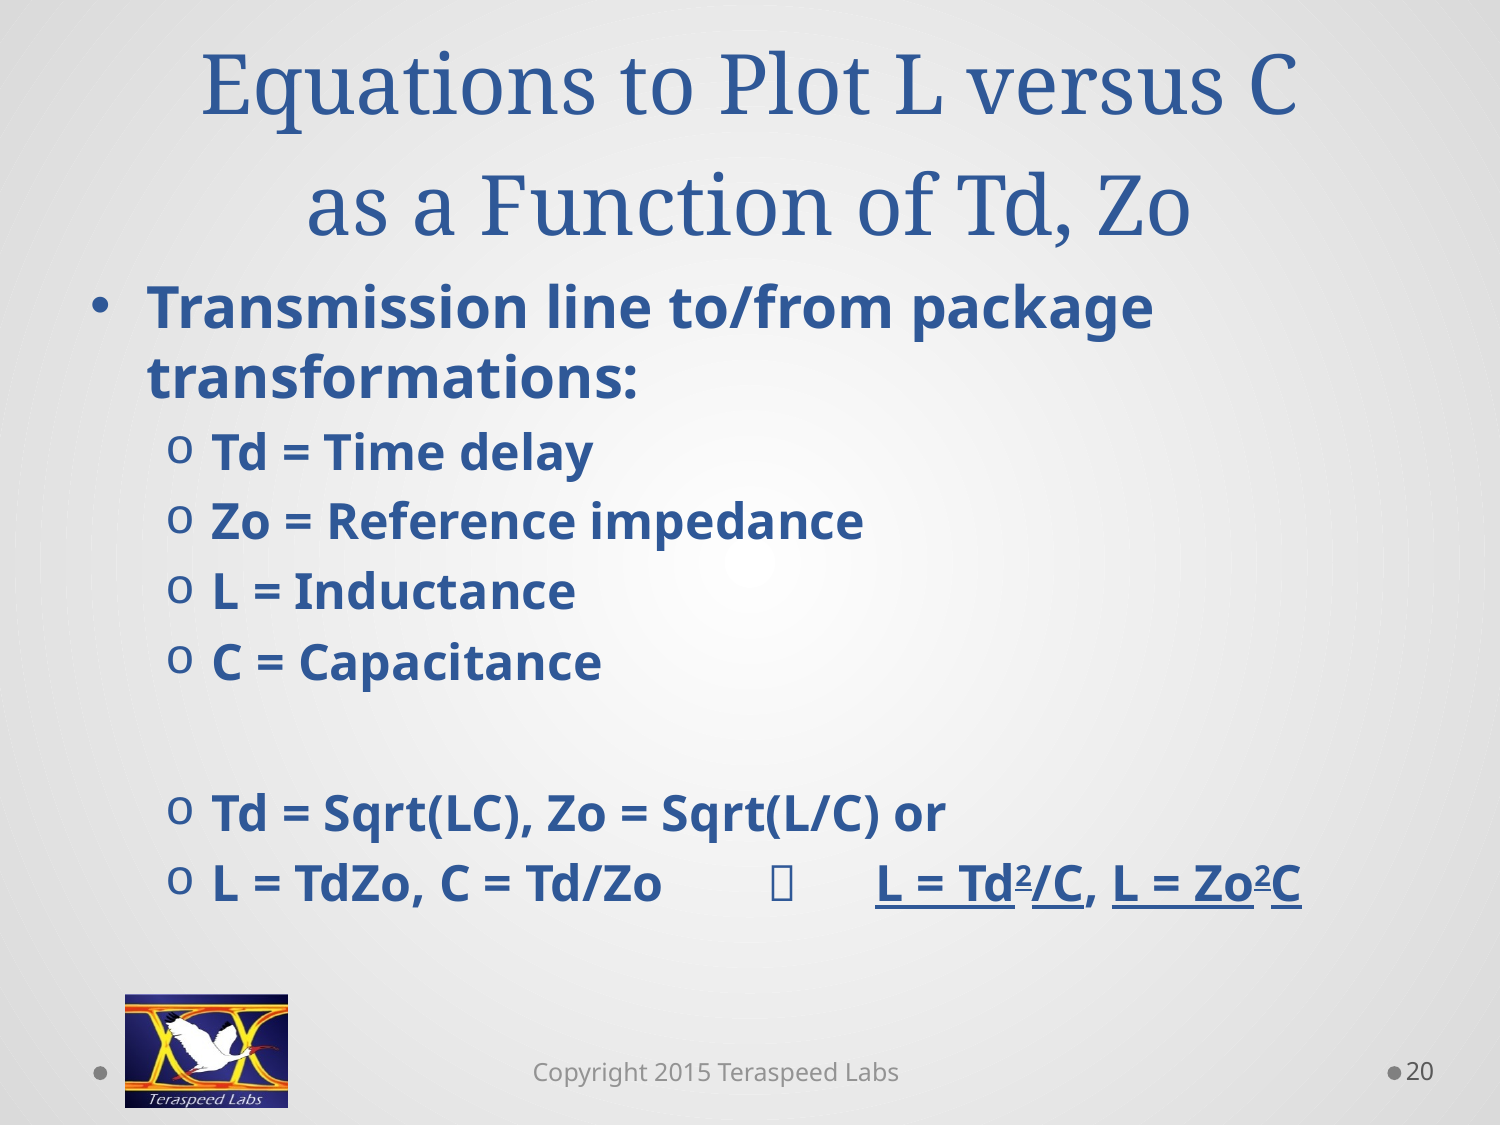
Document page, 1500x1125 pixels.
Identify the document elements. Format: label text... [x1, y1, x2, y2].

title Equations to Plot L versus C as a Function of Td, Zo [75, 0, 1425, 262]
slide_number 20 [1401, 1042, 1494, 1103]
list Transmission line to/from package transformations: Td = Time delay Zo = Reference impedance L = Inductance C = Capacitance Td = Sqrt(LC), Zo = Sqrt(L/C) or L = TdZo, C = Td/Zo  L = Td2/C, L = Zo2C [75, 262, 1425, 1005]
footer Copyright 2015 Teraspeed Labs [525, 1043, 993, 1103]
picture [125, 1005, 288, 1108]
